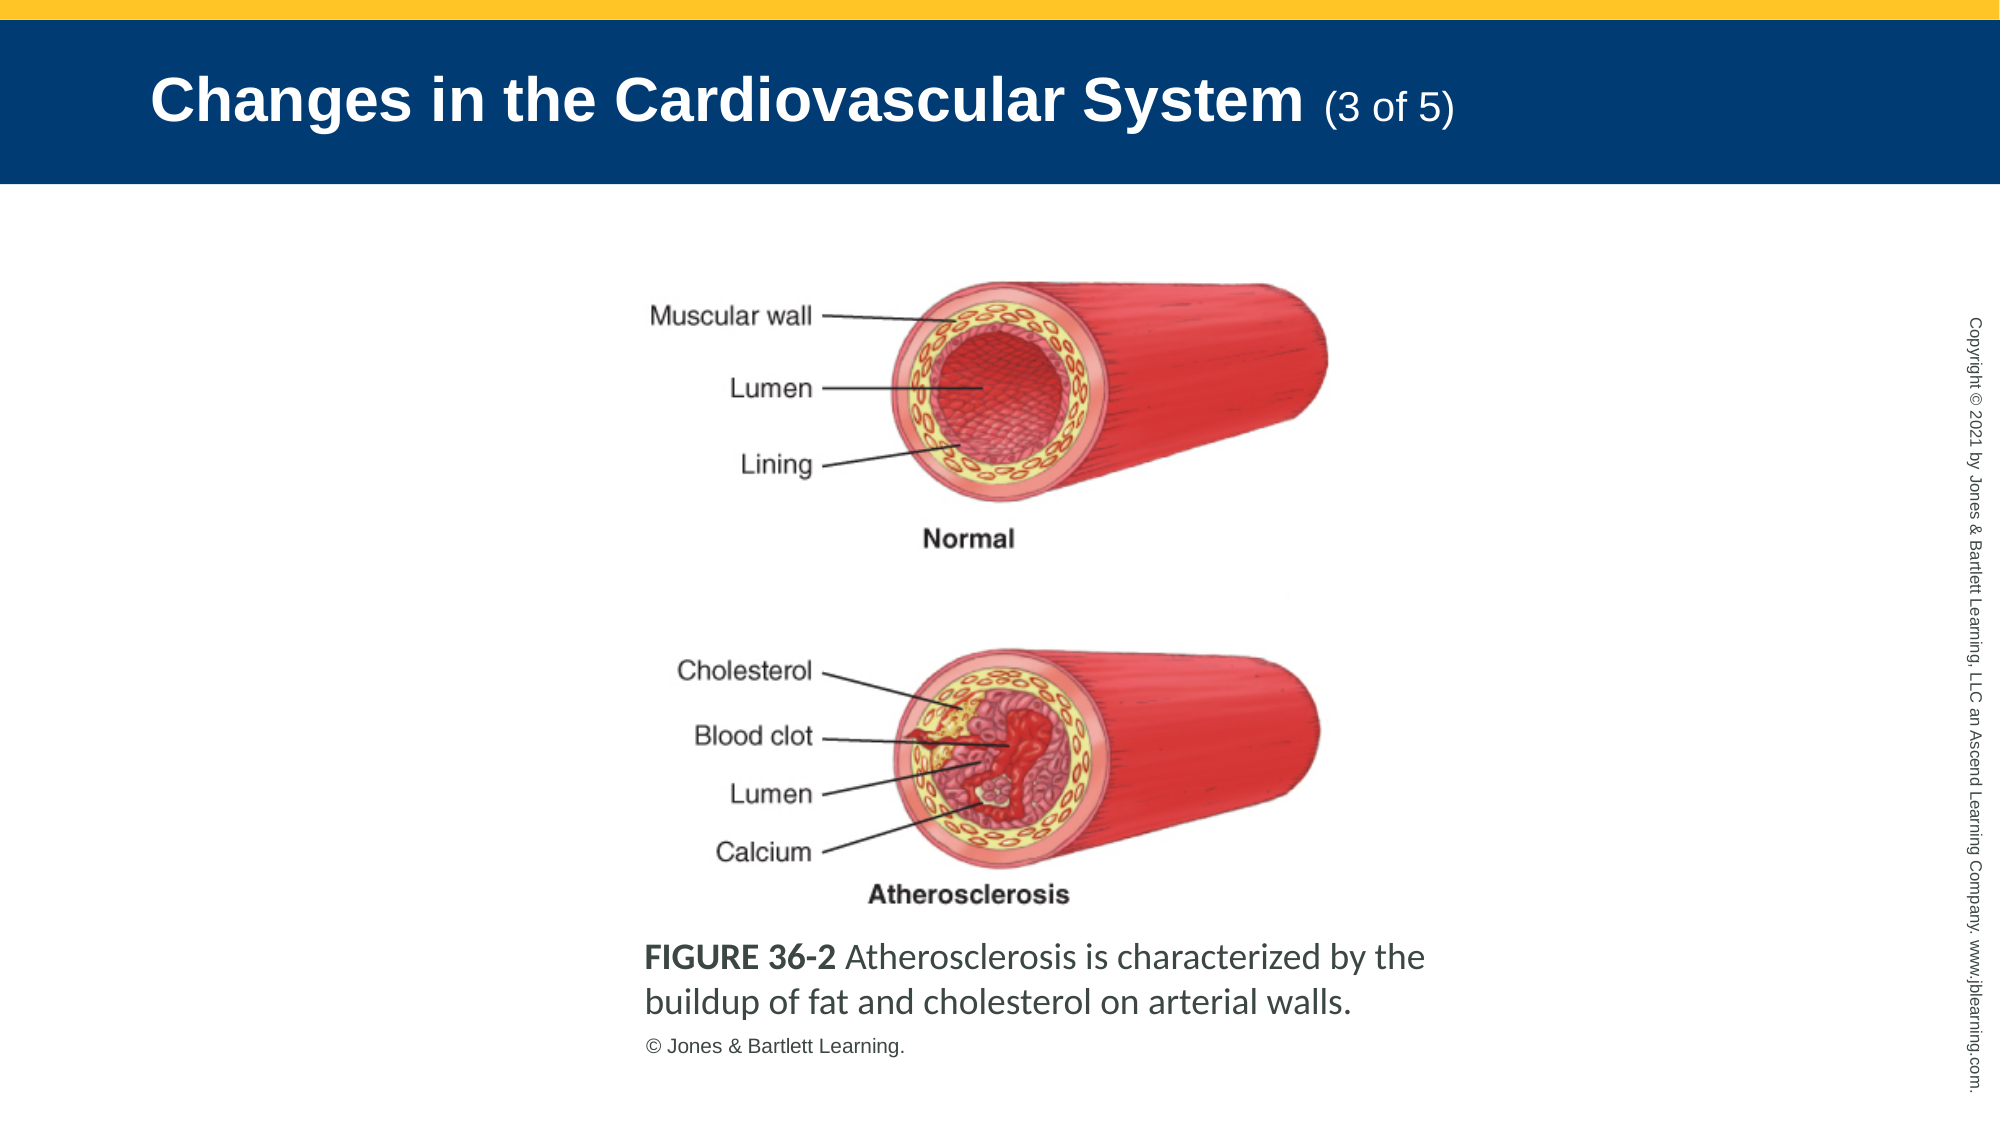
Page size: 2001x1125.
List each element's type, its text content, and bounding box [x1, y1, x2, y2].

text_box © Jones & Bartlett Learning. [631, 1025, 921, 1065]
picture [629, 269, 1356, 925]
text_box FIGURE 36-2 Atherosclerosis is characterized by the buildup of fat and cholesterol on arterial walls. [629, 924, 1452, 1030]
title Changes in the Cardiovascular System (3 of 5) [0, 19, 2000, 185]
